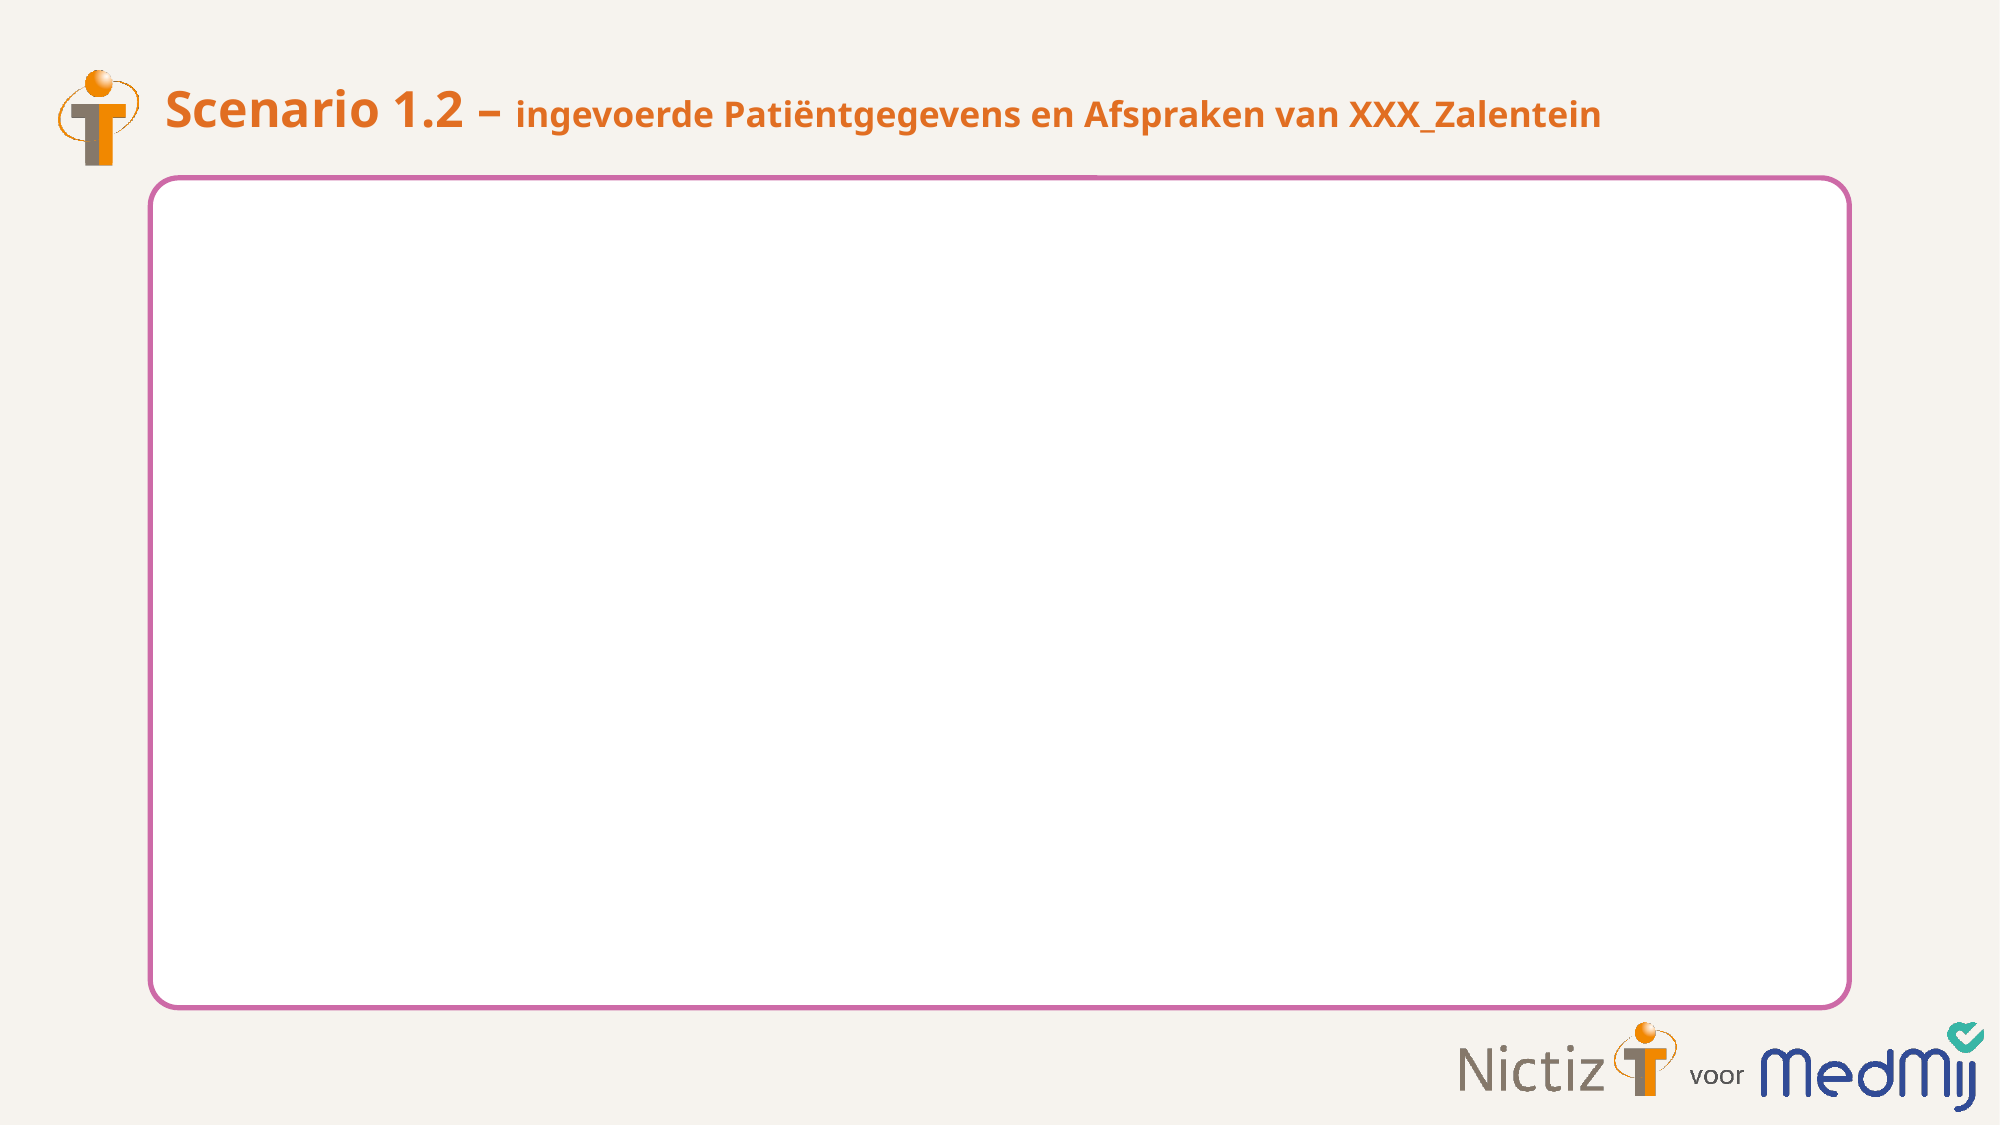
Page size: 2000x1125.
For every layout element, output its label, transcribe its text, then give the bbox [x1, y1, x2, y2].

picture [50, 66, 151, 187]
text_box [683, 0, 1317, 1125]
title Scenario 1.2 – ingevoerde Patiëntgegevens en Afspraken van XXX_Zalentein [150, 76, 683, 165]
title Scenario 1.2 – ingevoerde Patiëntgegevens en Afspraken van XXX_Zalentein [1317, 76, 1850, 165]
picture [1457, 1019, 1988, 1113]
